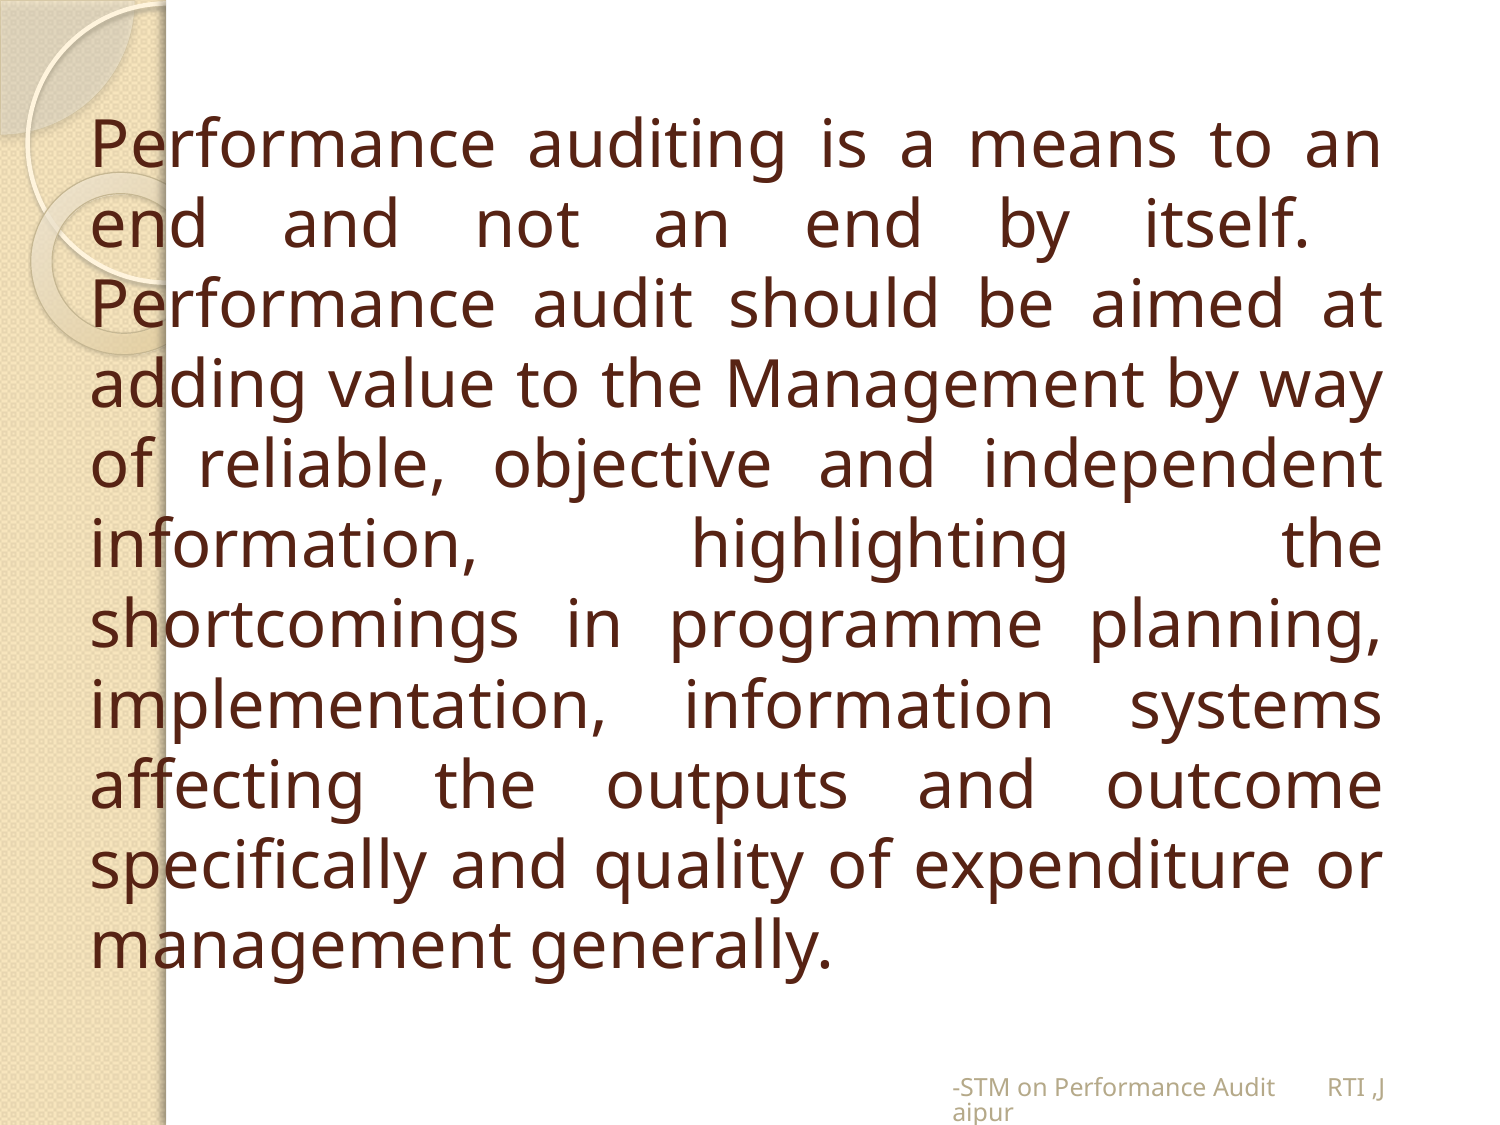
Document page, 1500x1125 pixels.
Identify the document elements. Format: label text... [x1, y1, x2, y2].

footer -STM on Performance Audit RTI ,Jaipur [937, 1034, 1413, 1113]
title Performance auditing is a means to an end and not an end by itself. Performance audit should be aimed at adding value to the Management by way of reliable, objective and independent information, highlighting the shortcomings in programme planning, implementation, information systems affecting the outputs and outcome specifically and quality of expenditure or management generally. [75, 45, 1400, 1038]
